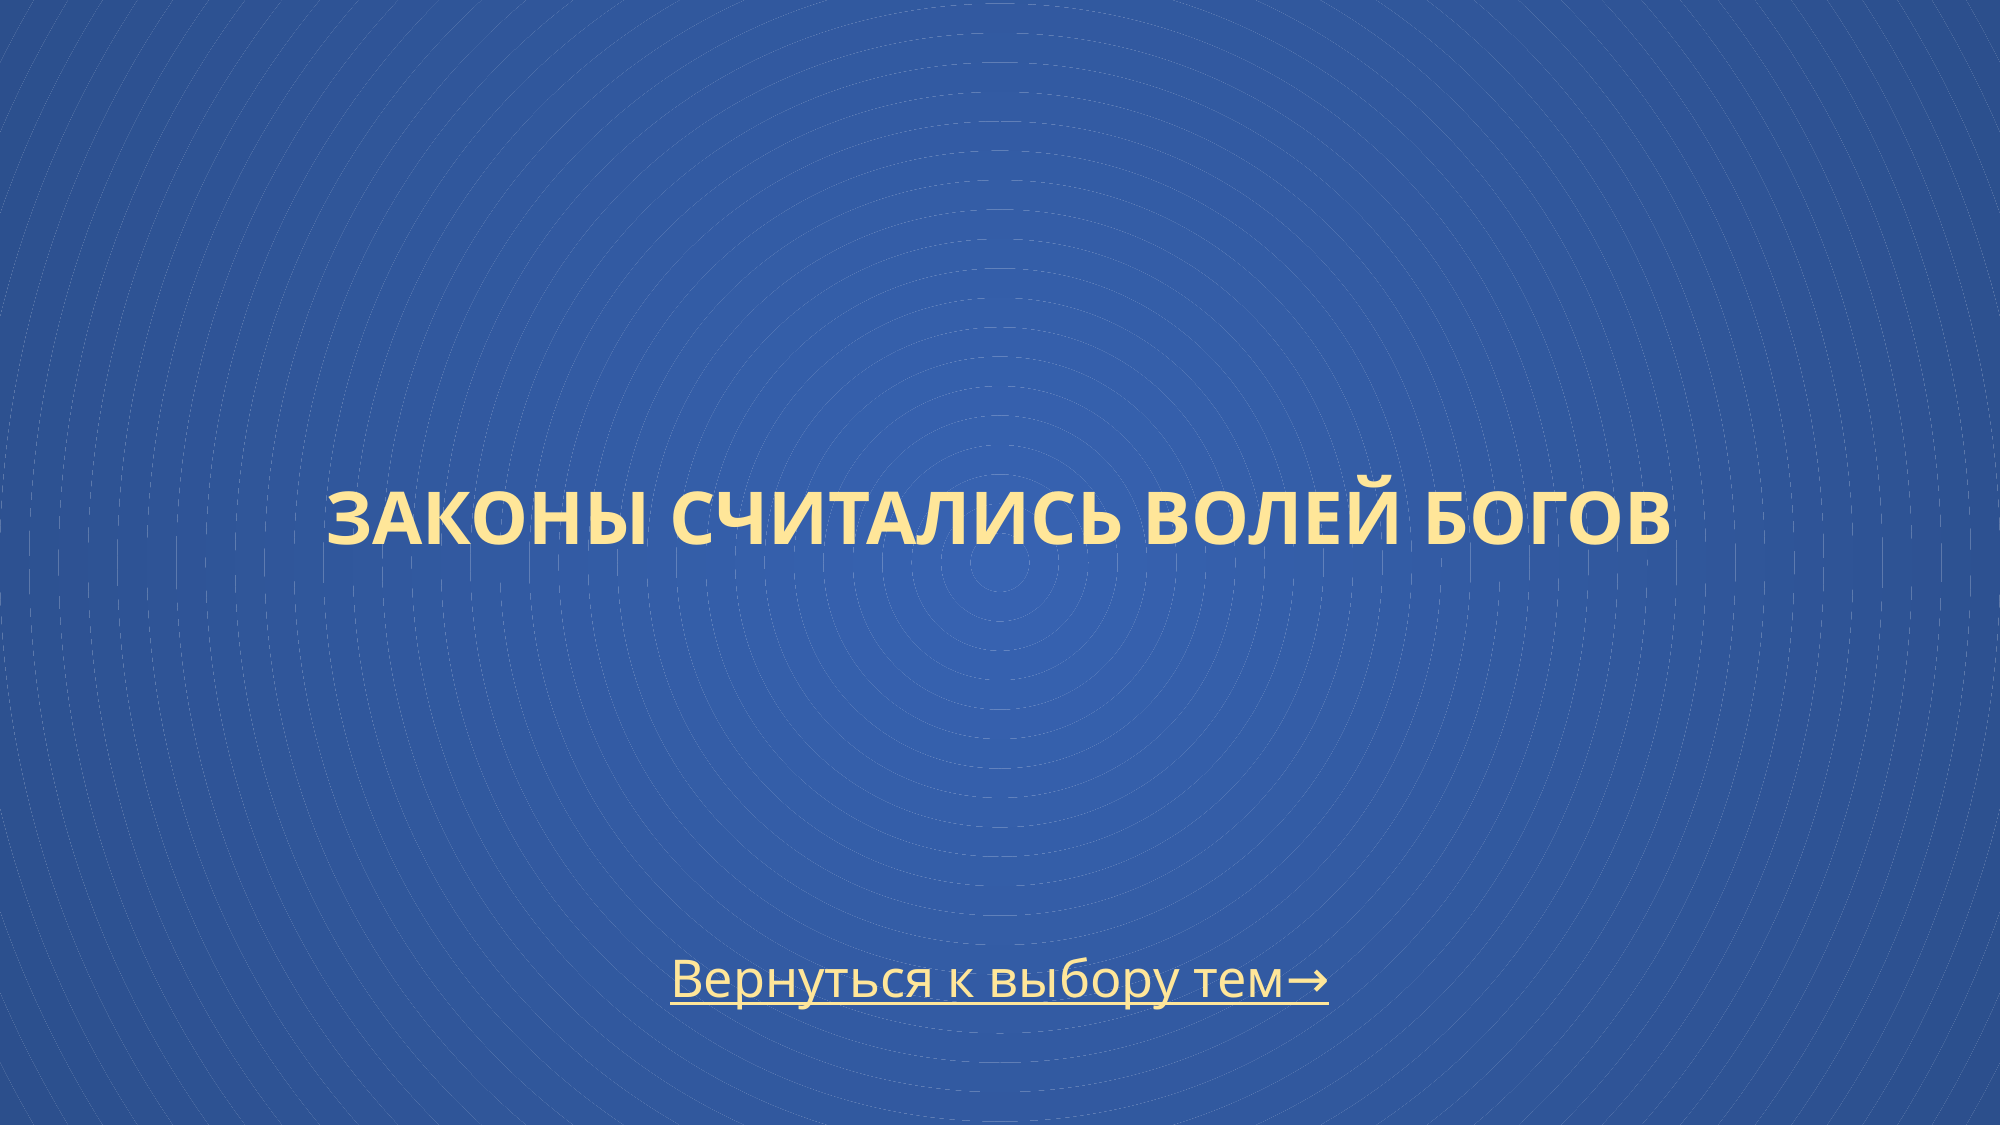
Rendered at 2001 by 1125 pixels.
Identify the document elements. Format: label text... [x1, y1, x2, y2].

text_box Вернуться к выбору тем→ [655, 938, 1345, 1016]
title законы считались волей богов [117, 396, 1883, 646]
